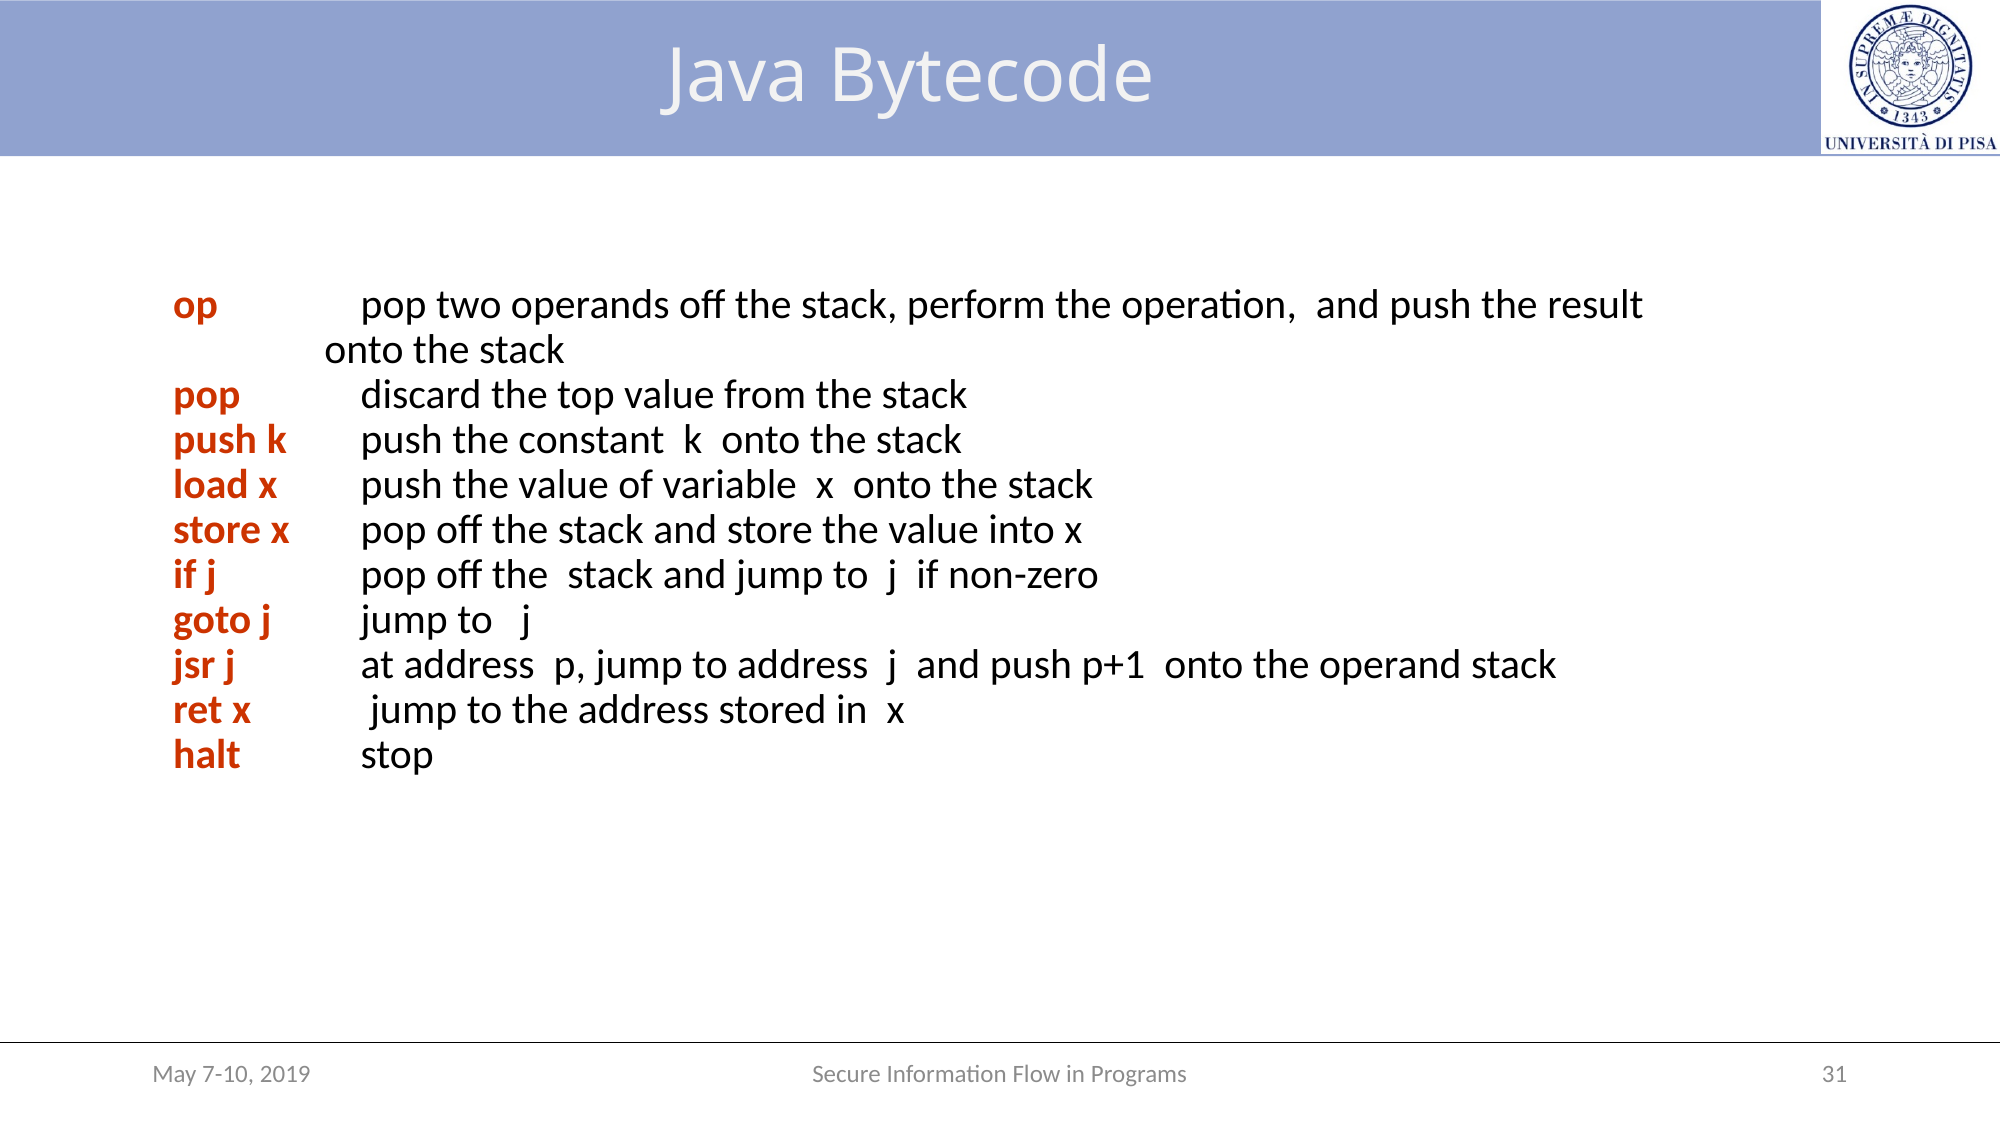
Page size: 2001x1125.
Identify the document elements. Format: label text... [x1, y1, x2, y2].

picture [1822, 0, 2000, 154]
slide_number 31 [1412, 1042, 1863, 1103]
title Java Bytecode [0, 0, 1822, 154]
list op pop two operands off the stack, perform the operation, and push the result onto the stack pop discard the top value from the stack push k push the constant k onto the stack load x push the value of variable x onto the stack store x pop off the stack and store the value into x if j pop off the stack and jump to j if non-zero goto j jump to j jsr j at address p, jump to address j and push p+1 onto the operand stack ret x jump to the address stored in x halt stop [158, 274, 1714, 989]
footer Secure Information Flow in Programs [662, 1042, 1338, 1103]
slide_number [137, 1042, 588, 1103]
